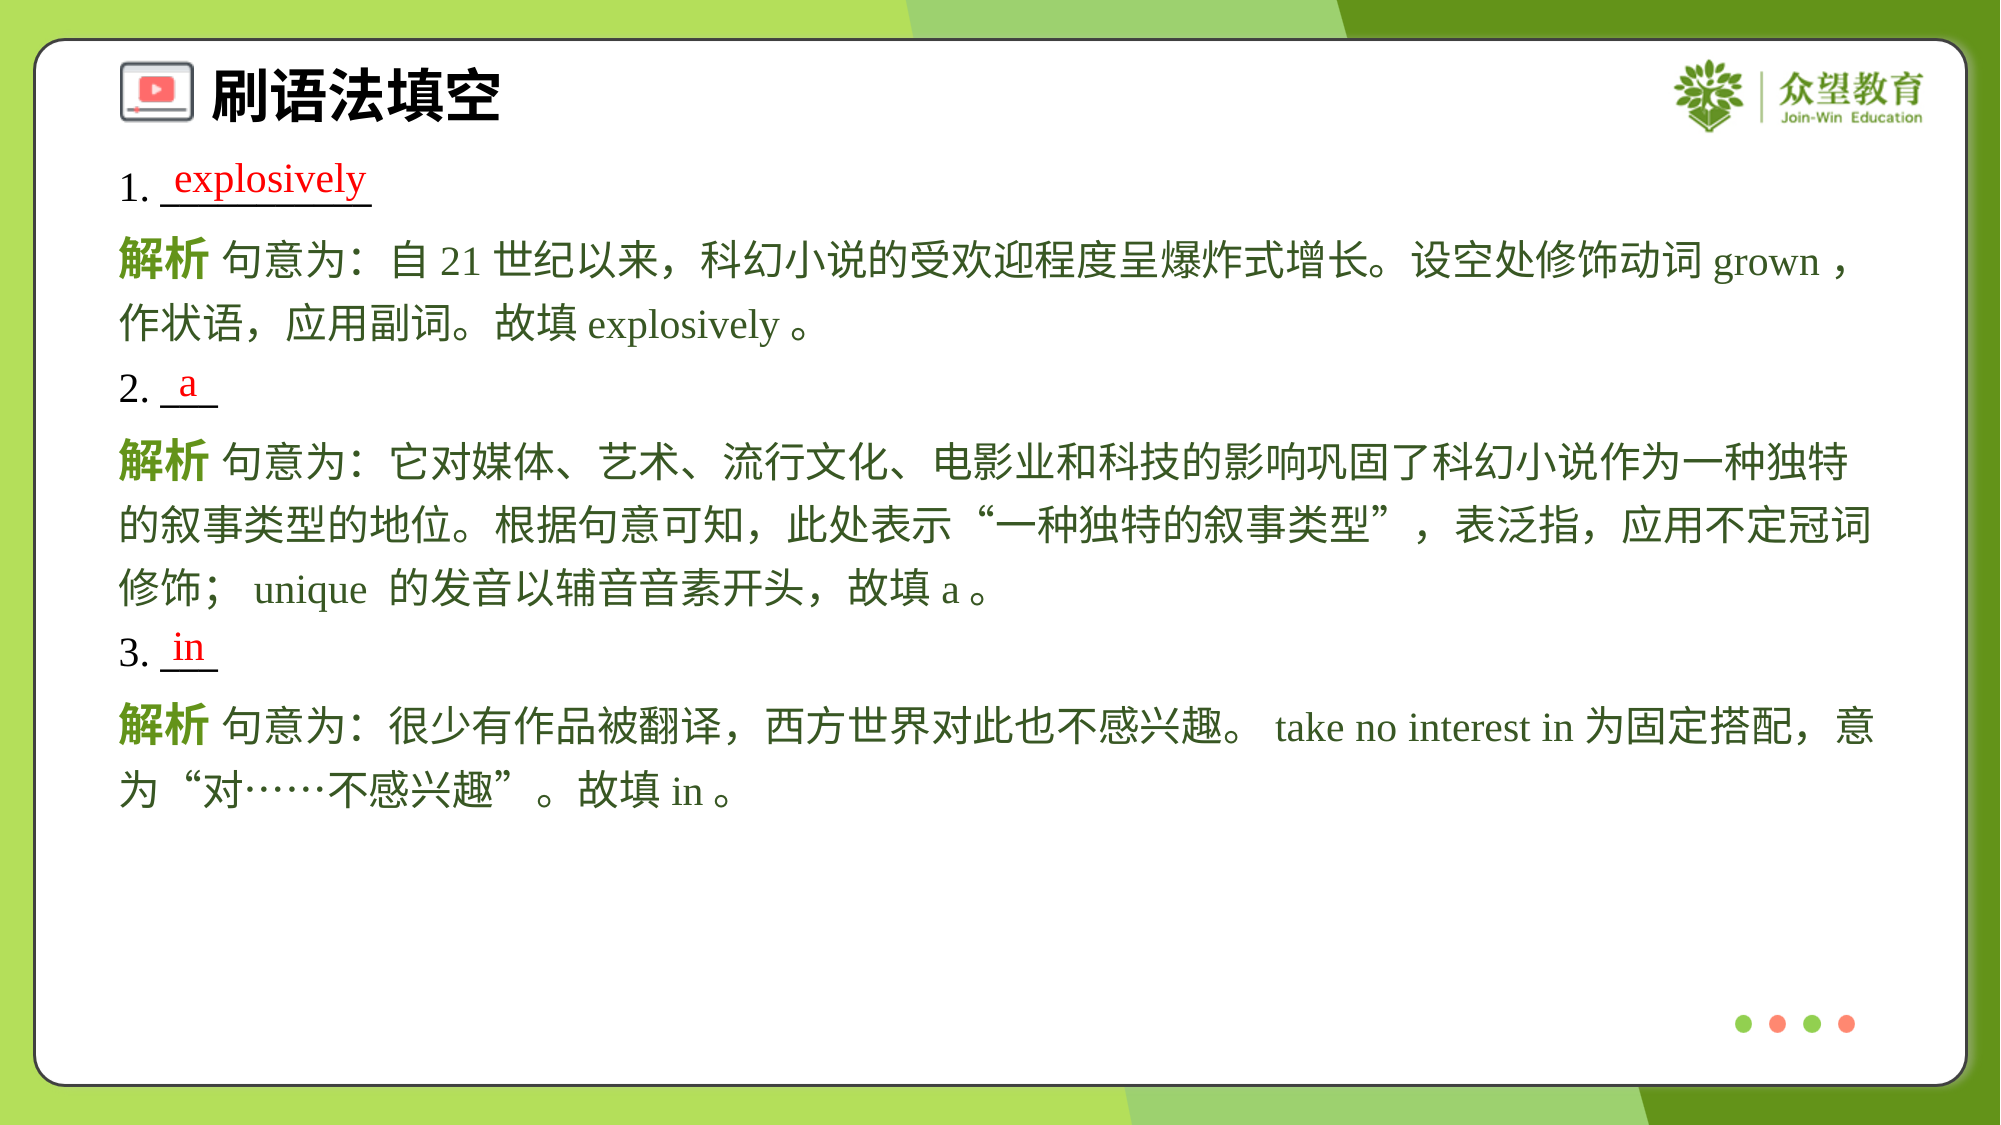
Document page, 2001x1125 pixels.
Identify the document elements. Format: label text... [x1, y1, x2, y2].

text_box 1. ___________ [118, 146, 1883, 204]
text_box 解析 句意为：它对媒体、艺术、流行文化、电影业和科技的影响巩固了科幻小说作为一种独特的叙事类型的地位。根据句意可知，此处表示“一种独特的叙事类型”，表泛指，应用不定冠词修饰；unique 的发音以辅音音素开头，故填a。 [118, 417, 1883, 607]
text_box 解析 句意为：自21世纪以来，科幻小说的受欢迎程度呈爆炸式增长。设空处修饰动词grown，作状语，应用副词。故填explosively。 [118, 215, 1883, 343]
picture [0, 0, 2000, 1125]
text_box 解析 句意为：很少有作品被翻译，西方世界对此也不感兴趣。take no interest in为固定搭配，意为“对……不感兴趣”。故填in。 [118, 682, 1883, 809]
text_box in [167, 606, 210, 665]
text_box explosively [170, 138, 371, 197]
text_box 3. ___ [118, 612, 1883, 670]
text_box a [174, 342, 202, 400]
text_box 2. ___ [118, 348, 1883, 406]
